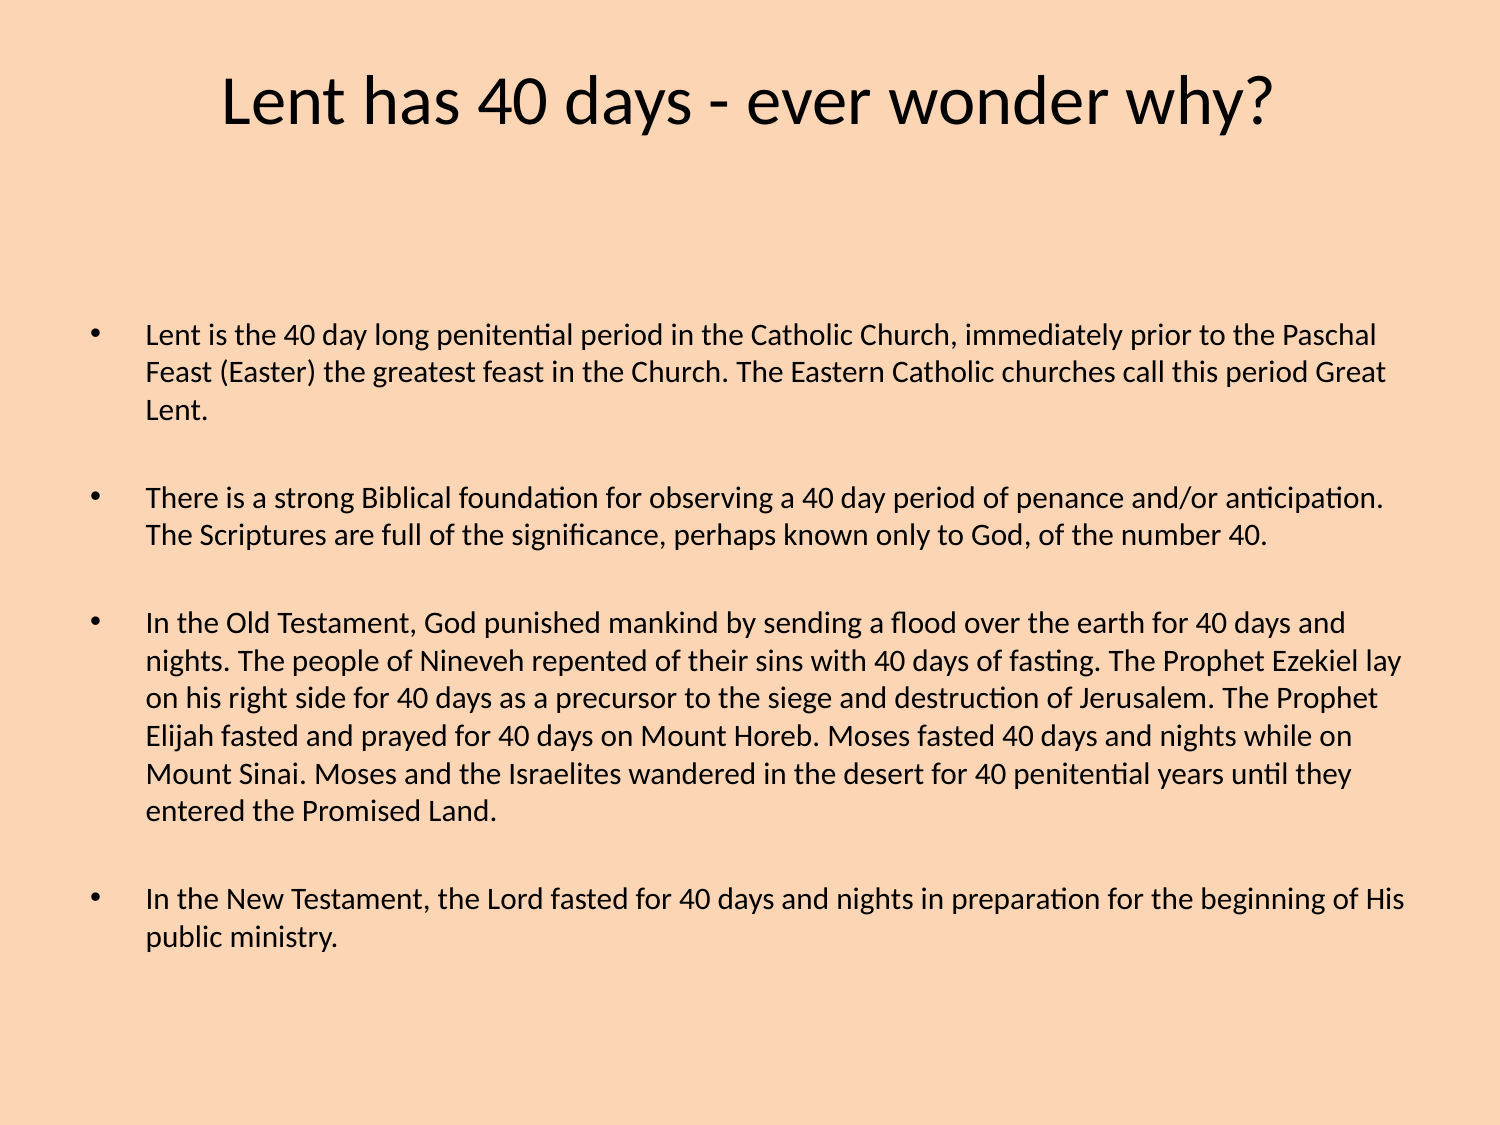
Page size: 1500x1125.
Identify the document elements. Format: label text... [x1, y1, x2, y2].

list Lent is the 40 day long penitential period in the Catholic Church, immediately prior to the Paschal Feast (Easter) the greatest feast in the Church. The Eastern Catholic churches call this period Great Lent. There is a strong Biblical foundation for observing a 40 day period of penance and/or anticipation. The Scriptures are full of the significance, perhaps known only to God, of the number 40. In the Old Testament, God punished mankind by sending a flood over the earth for 40 days and nights. The people of Nineveh repented of their sins with 40 days of fasting. The Prophet Ezekiel lay on his right side for 40 days as a precursor to the siege and destruction of Jerusalem. The Prophet Elijah fasted and prayed for 40 days on Mount Horeb. Moses fasted 40 days and nights while on Mount Sinai. Moses and the Israelites wandered in the desert for 40 penitential years until they entered the Promised Land. In the New Testament, the Lord fasted for 40 days and nights in preparation for the beginning of His public ministry. [75, 262, 1425, 1005]
title Lent has 40 days - ever wonder why? [75, 45, 1425, 233]
